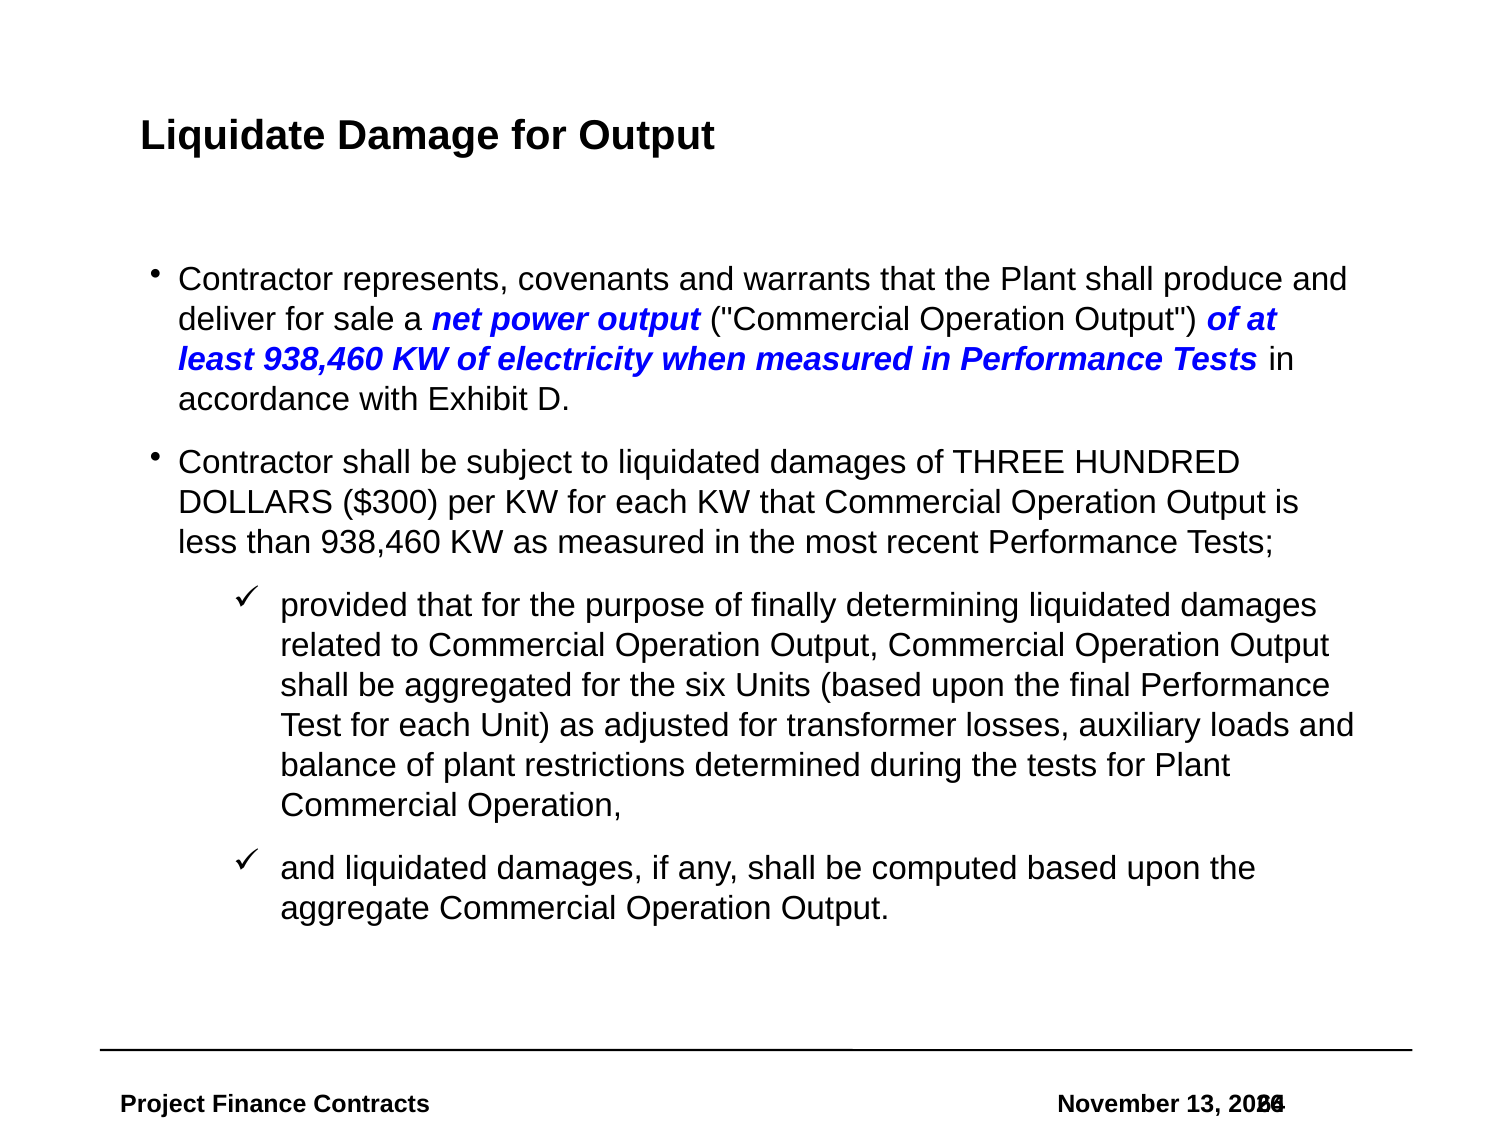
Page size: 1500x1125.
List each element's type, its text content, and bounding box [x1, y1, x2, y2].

list Contractor represents, covenants and warrants that the Plant shall produce and deliver for sale a net power output ("Commercial Operation Output") of at least 938,460 KW of electricity when measured in Performance Tests in accordance with Exhibit D. Contractor shall be subject to liquidated damages of THREE HUNDRED DOLLARS ($300) per KW for each KW that Commercial Operation Output is less than 938,460 KW as measured in the most recent Performance Tests; provided that for the purpose of finally determining liquidated damages related to Commercial Operation Output, Commercial Operation Output shall be aggregated for the six Units (based upon the final Performance Test for each Unit) as adjusted for transformer losses, auxiliary loads and balance of plant restrictions determined during the tests for Plant Commercial Operation, and liquidated damages, if any, shall be computed based upon the aggregate Commercial Operation Output. [124, 249, 1376, 1001]
title Liquidate Damage for Output [124, 99, 1288, 226]
